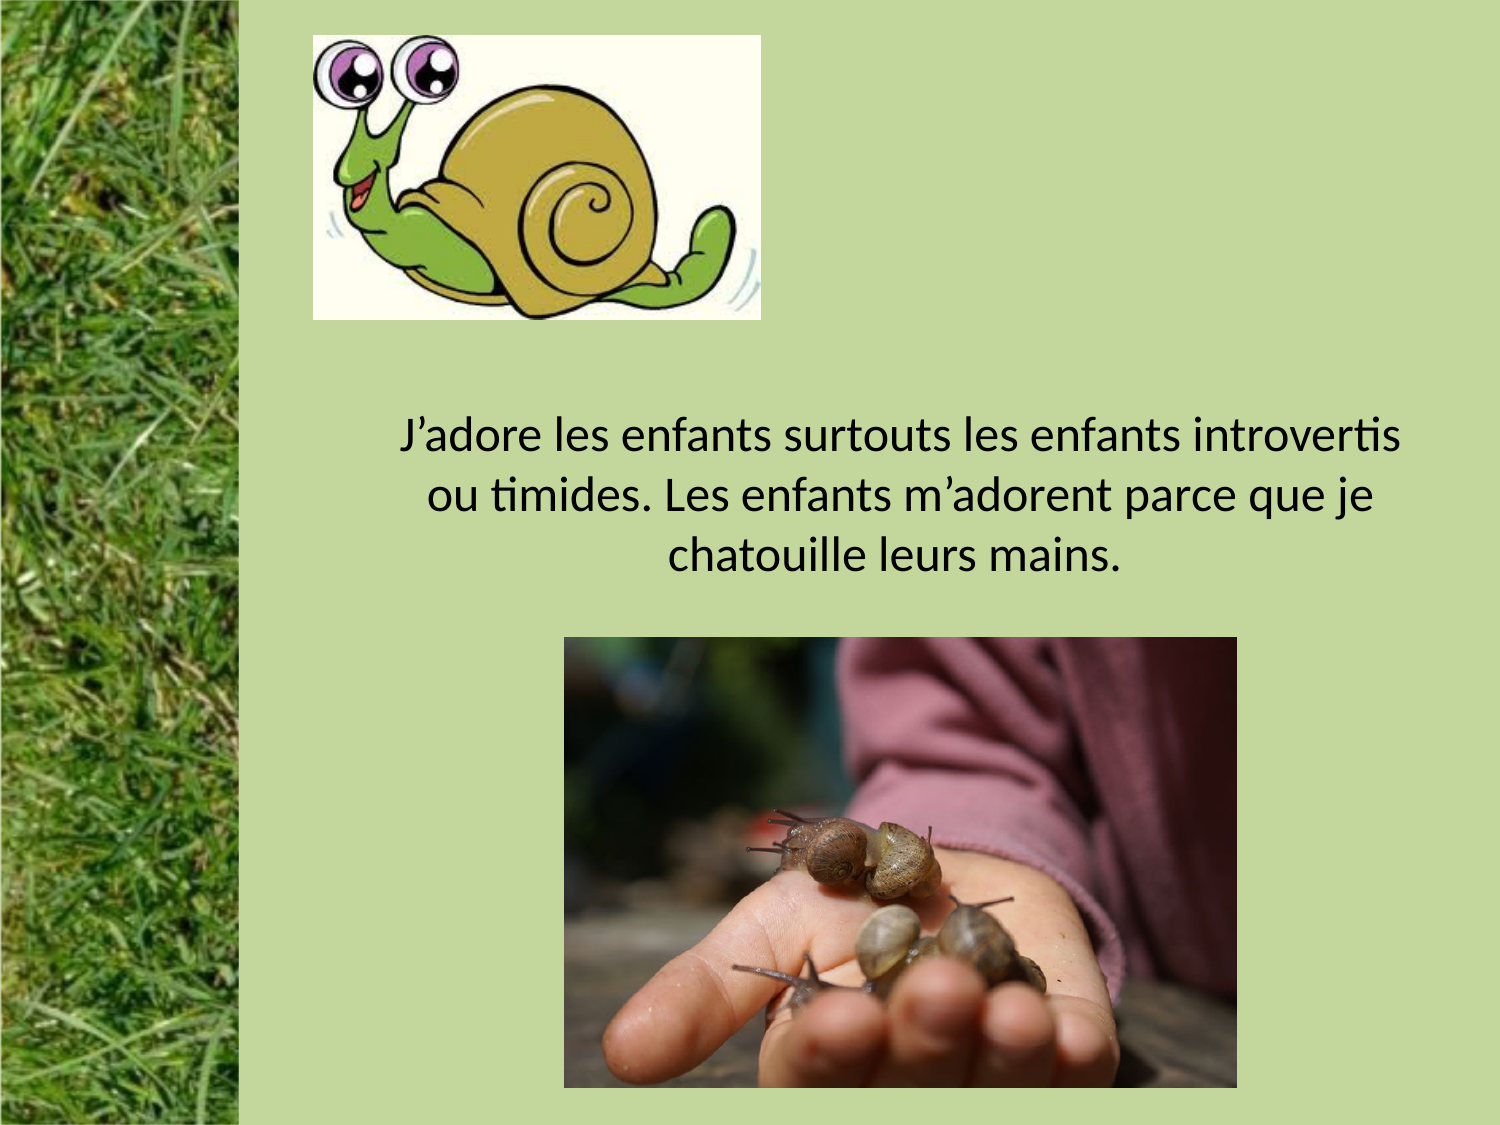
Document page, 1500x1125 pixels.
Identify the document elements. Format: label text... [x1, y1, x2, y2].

picture [313, 35, 761, 320]
picture [0, 1, 1237, 1124]
text_box J’adore les enfants surtouts les enfants introvertis ou timides. Les enfants m’adorent parce que je chatouille leurs mains. [370, 394, 1431, 590]
